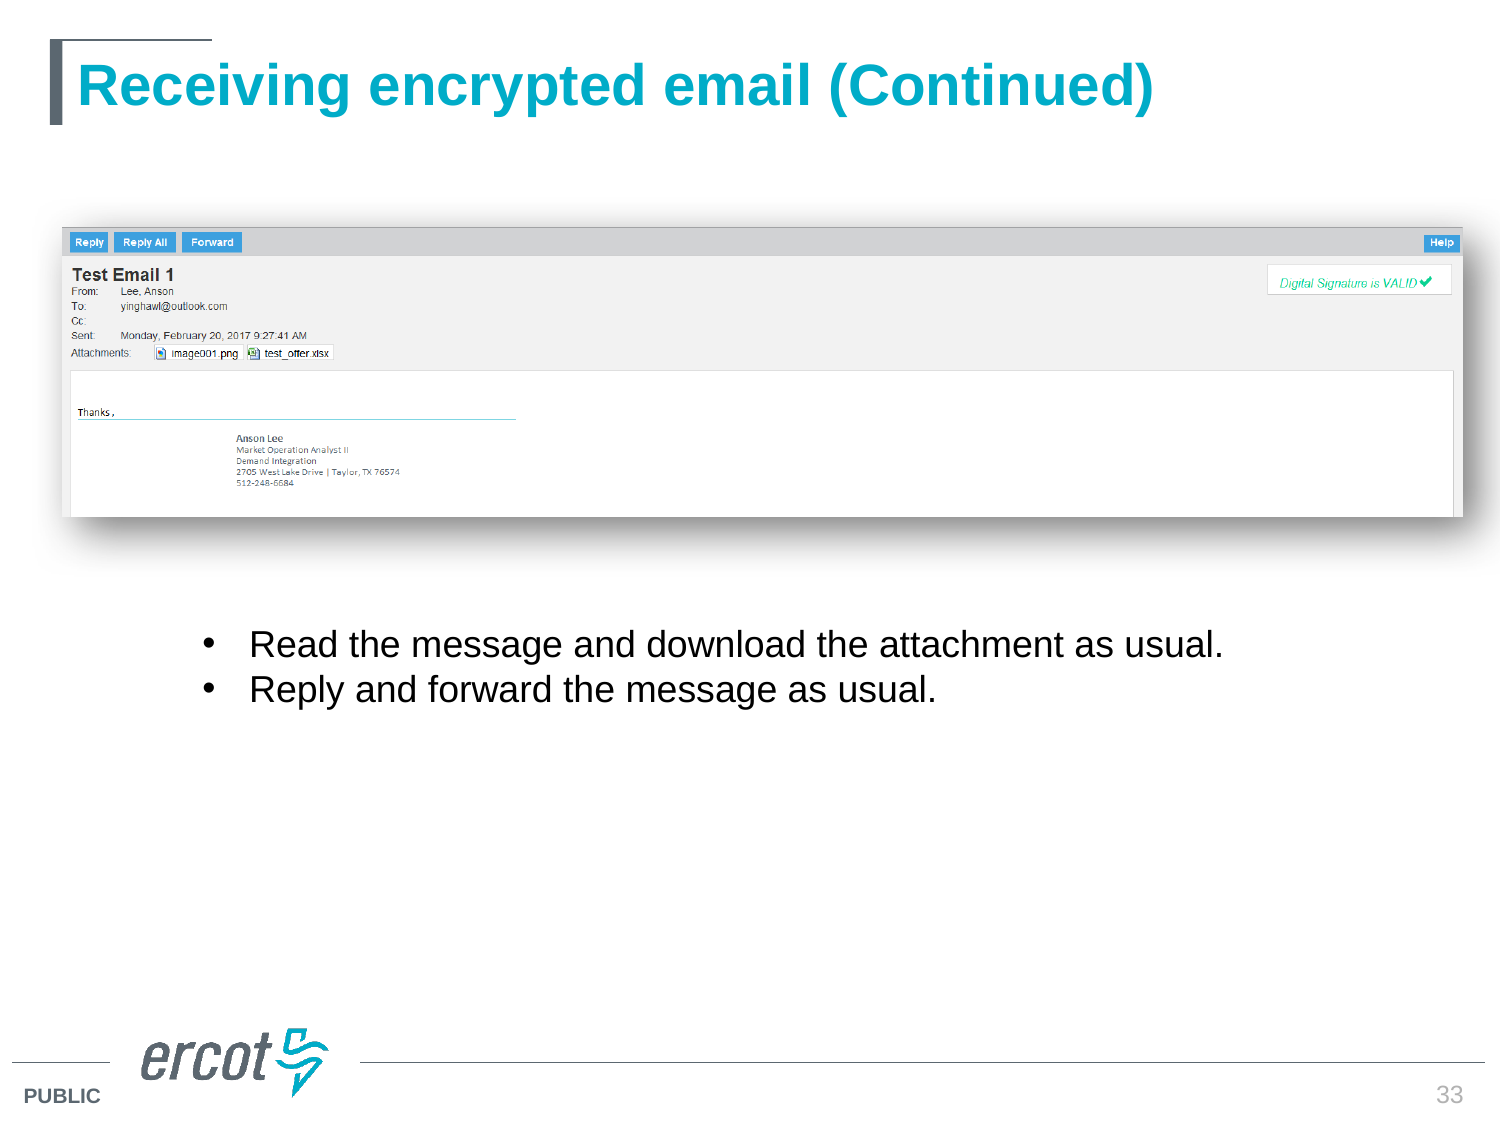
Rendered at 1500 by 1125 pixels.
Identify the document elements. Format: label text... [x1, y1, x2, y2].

picture [137, 1024, 332, 1100]
text_box Read the message and download the attachment as usual. Reply and forward the message as usual. [187, 612, 1338, 718]
slide_number 33 [1412, 1076, 1488, 1112]
title Receiving encrypted email (Continued) [62, 39, 1450, 223]
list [62, 227, 1463, 517]
